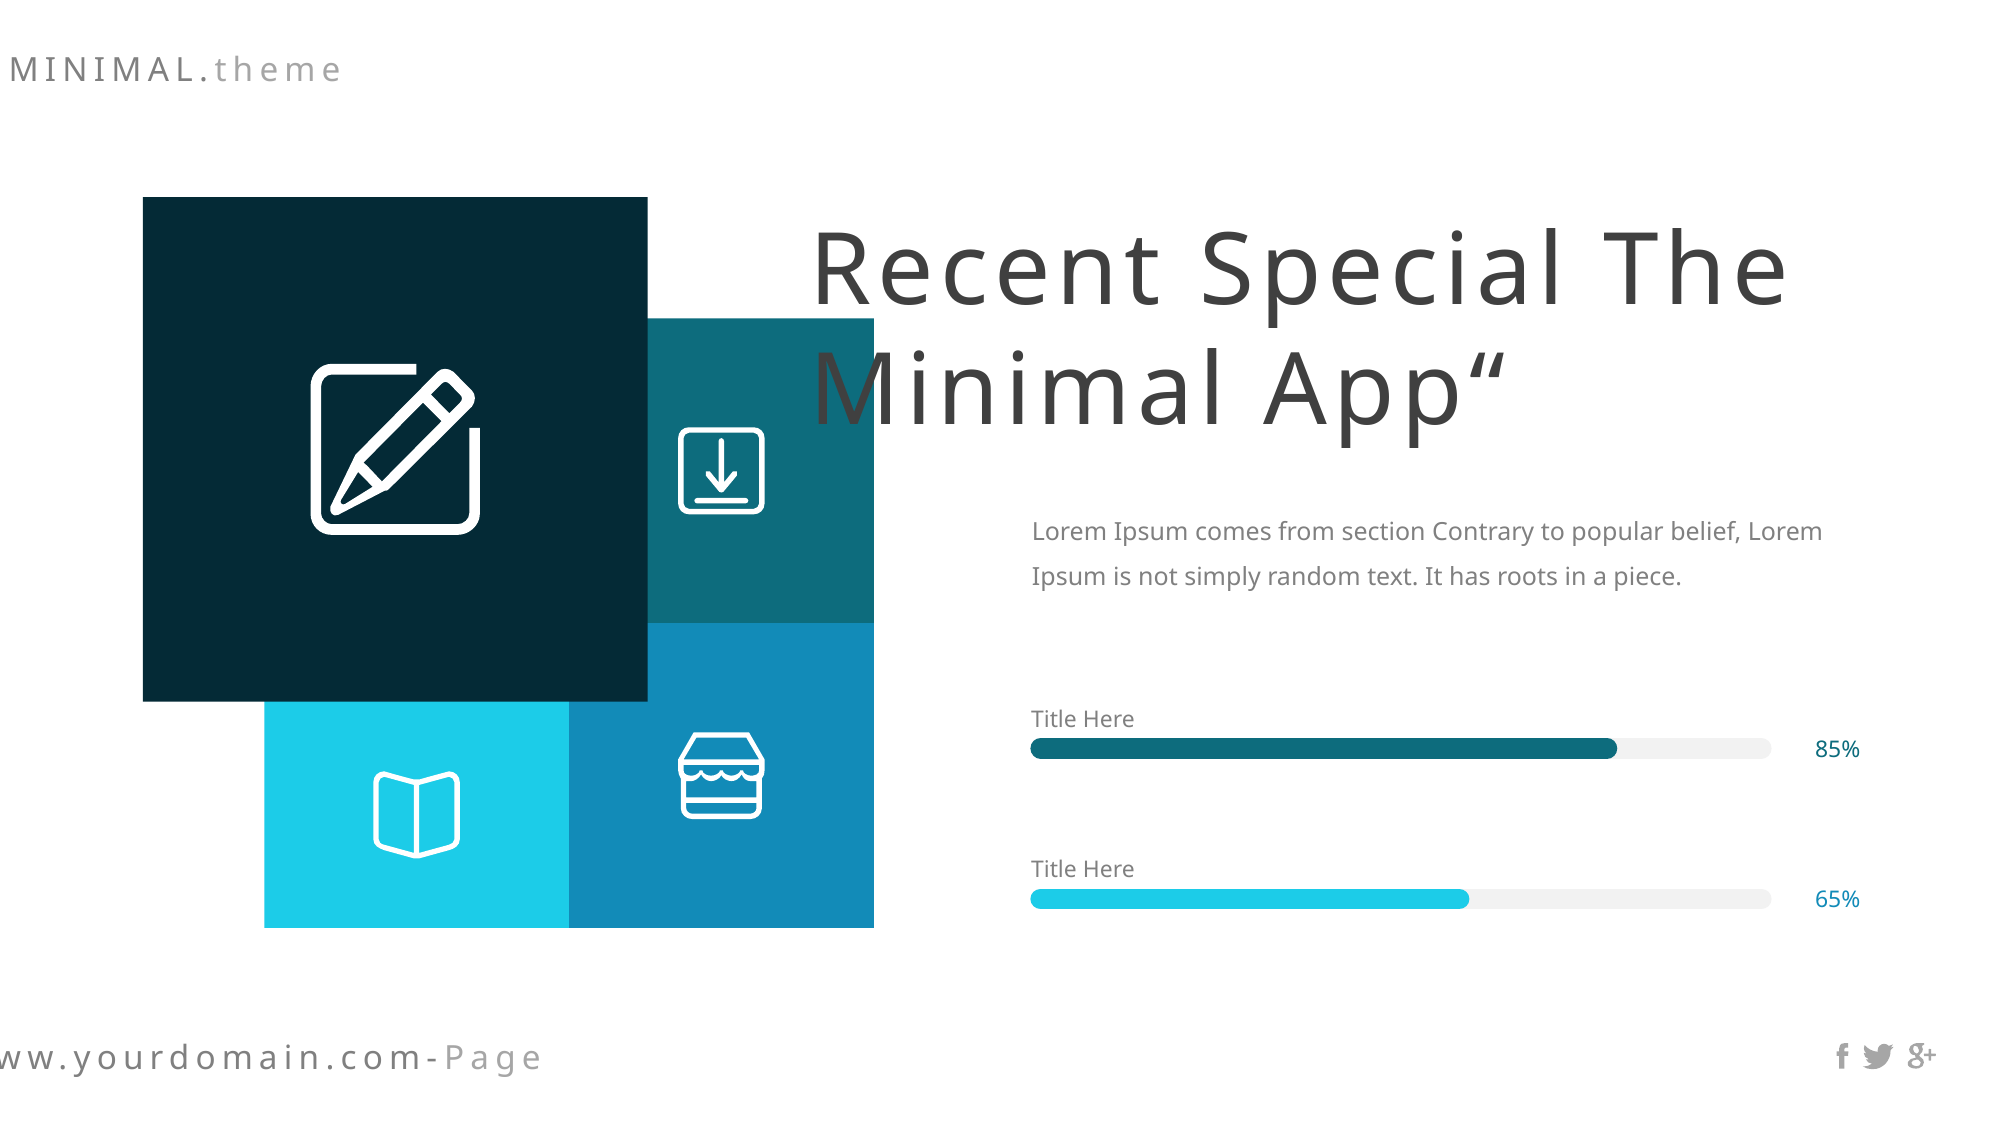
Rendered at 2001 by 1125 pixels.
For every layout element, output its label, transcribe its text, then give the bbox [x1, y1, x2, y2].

text_box [142, 196, 649, 703]
text_box 65% [1800, 877, 1876, 920]
text_box [568, 622, 875, 929]
text_box [263, 703, 568, 929]
text_box Lorem Ipsum comes from section Contrary to popular belief, Lorem Ipsum is not simply random text. It has roots in a piece. [1017, 492, 1876, 598]
text_box 85% [1800, 726, 1876, 770]
text_box [373, 771, 460, 859]
text_box [310, 363, 480, 535]
text_box Title Here [1016, 697, 1150, 740]
text_box [678, 732, 765, 820]
text_box Recent Special The Minimal App“ [794, 196, 1806, 452]
text_box [678, 427, 765, 515]
text_box Title Here [1016, 847, 1150, 890]
text_box [649, 317, 875, 622]
